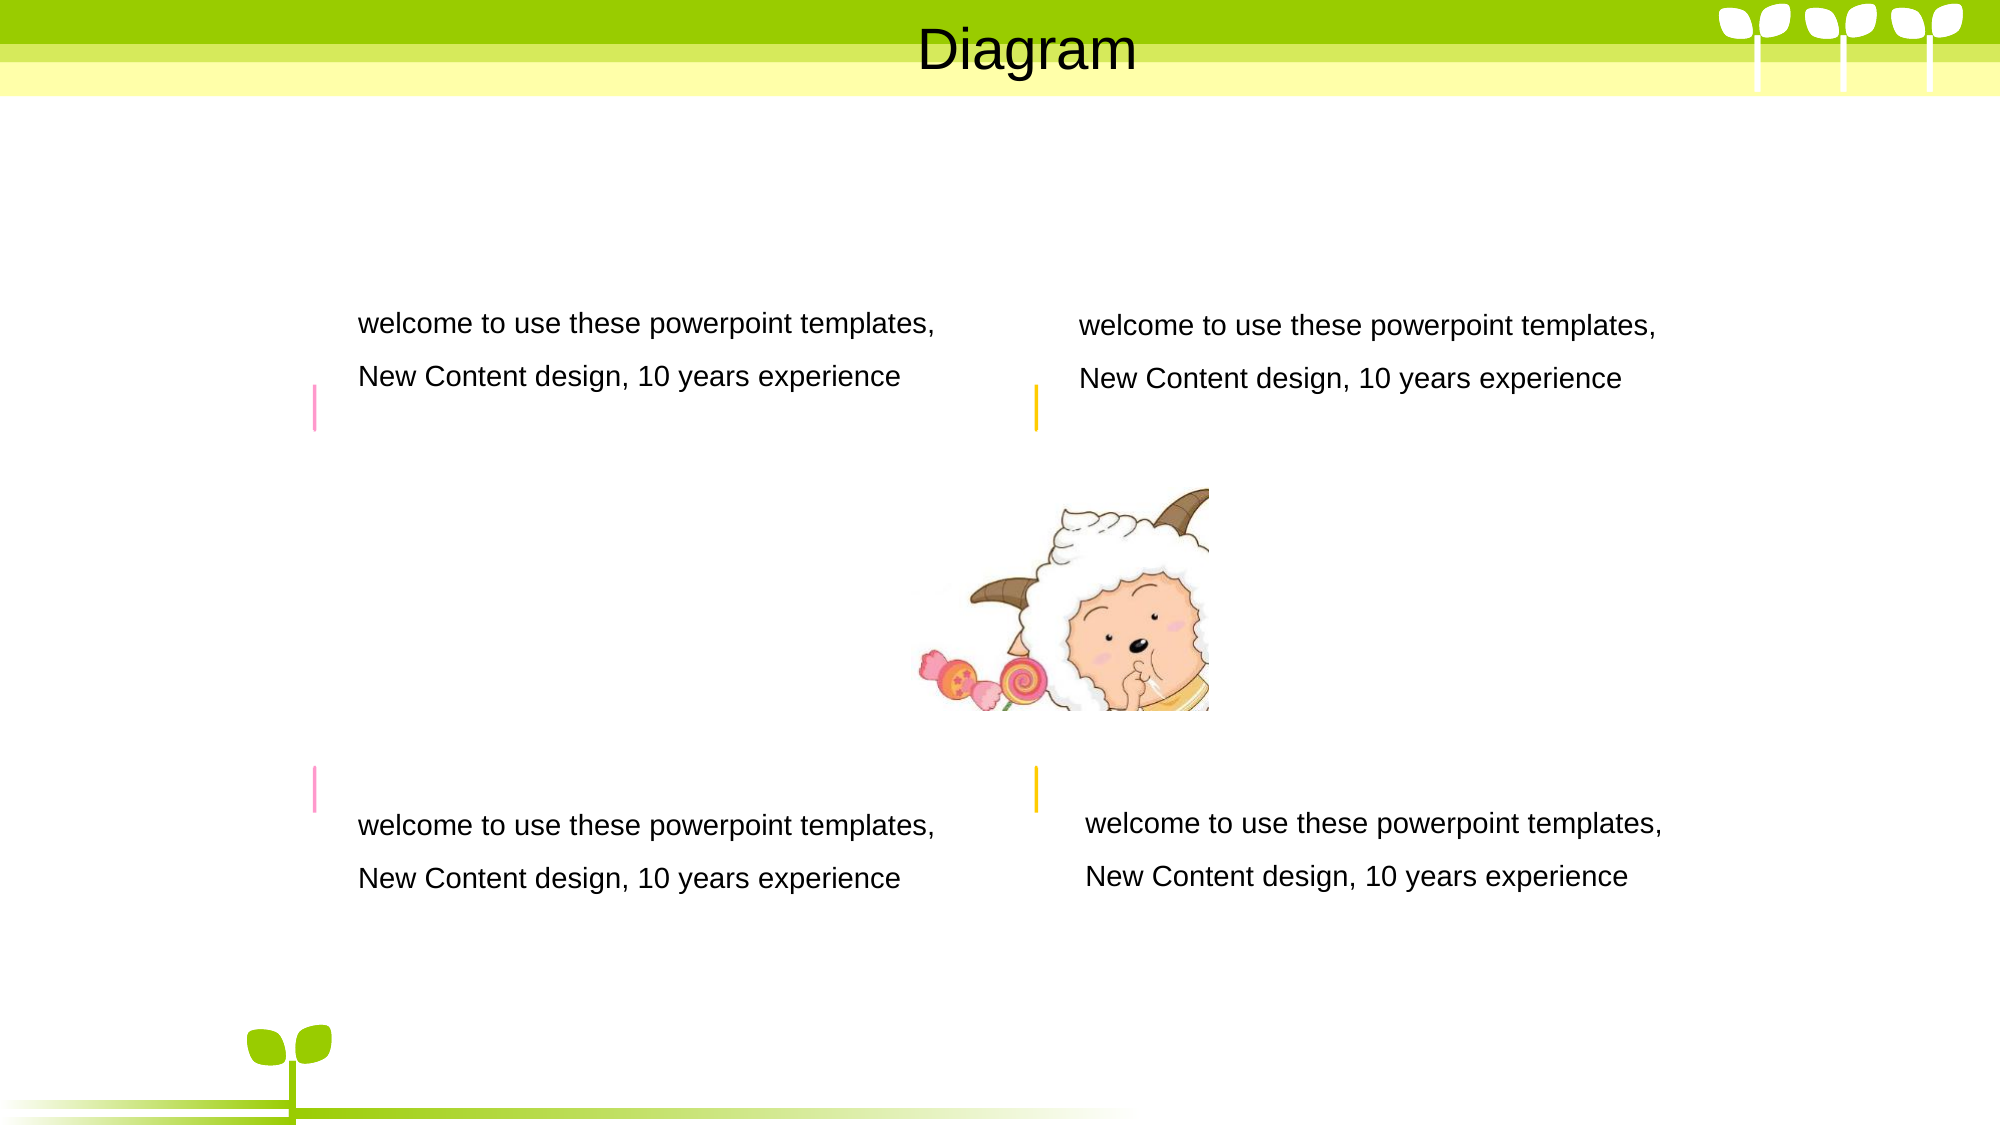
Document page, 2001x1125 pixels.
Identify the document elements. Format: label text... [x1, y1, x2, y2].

text_box welcome to use these powerpoint templates, New Content design, 10 years experience [1064, 281, 1678, 402]
title Diagram [127, 0, 1928, 94]
text_box welcome to use these powerpoint templates, New Content design, 10 years experience [1070, 779, 1685, 900]
picture [911, 487, 1209, 711]
text_box welcome to use these powerpoint templates, New Content design, 10 years experience [343, 781, 957, 902]
text_box welcome to use these powerpoint templates, New Content design, 10 years experience [343, 279, 957, 400]
